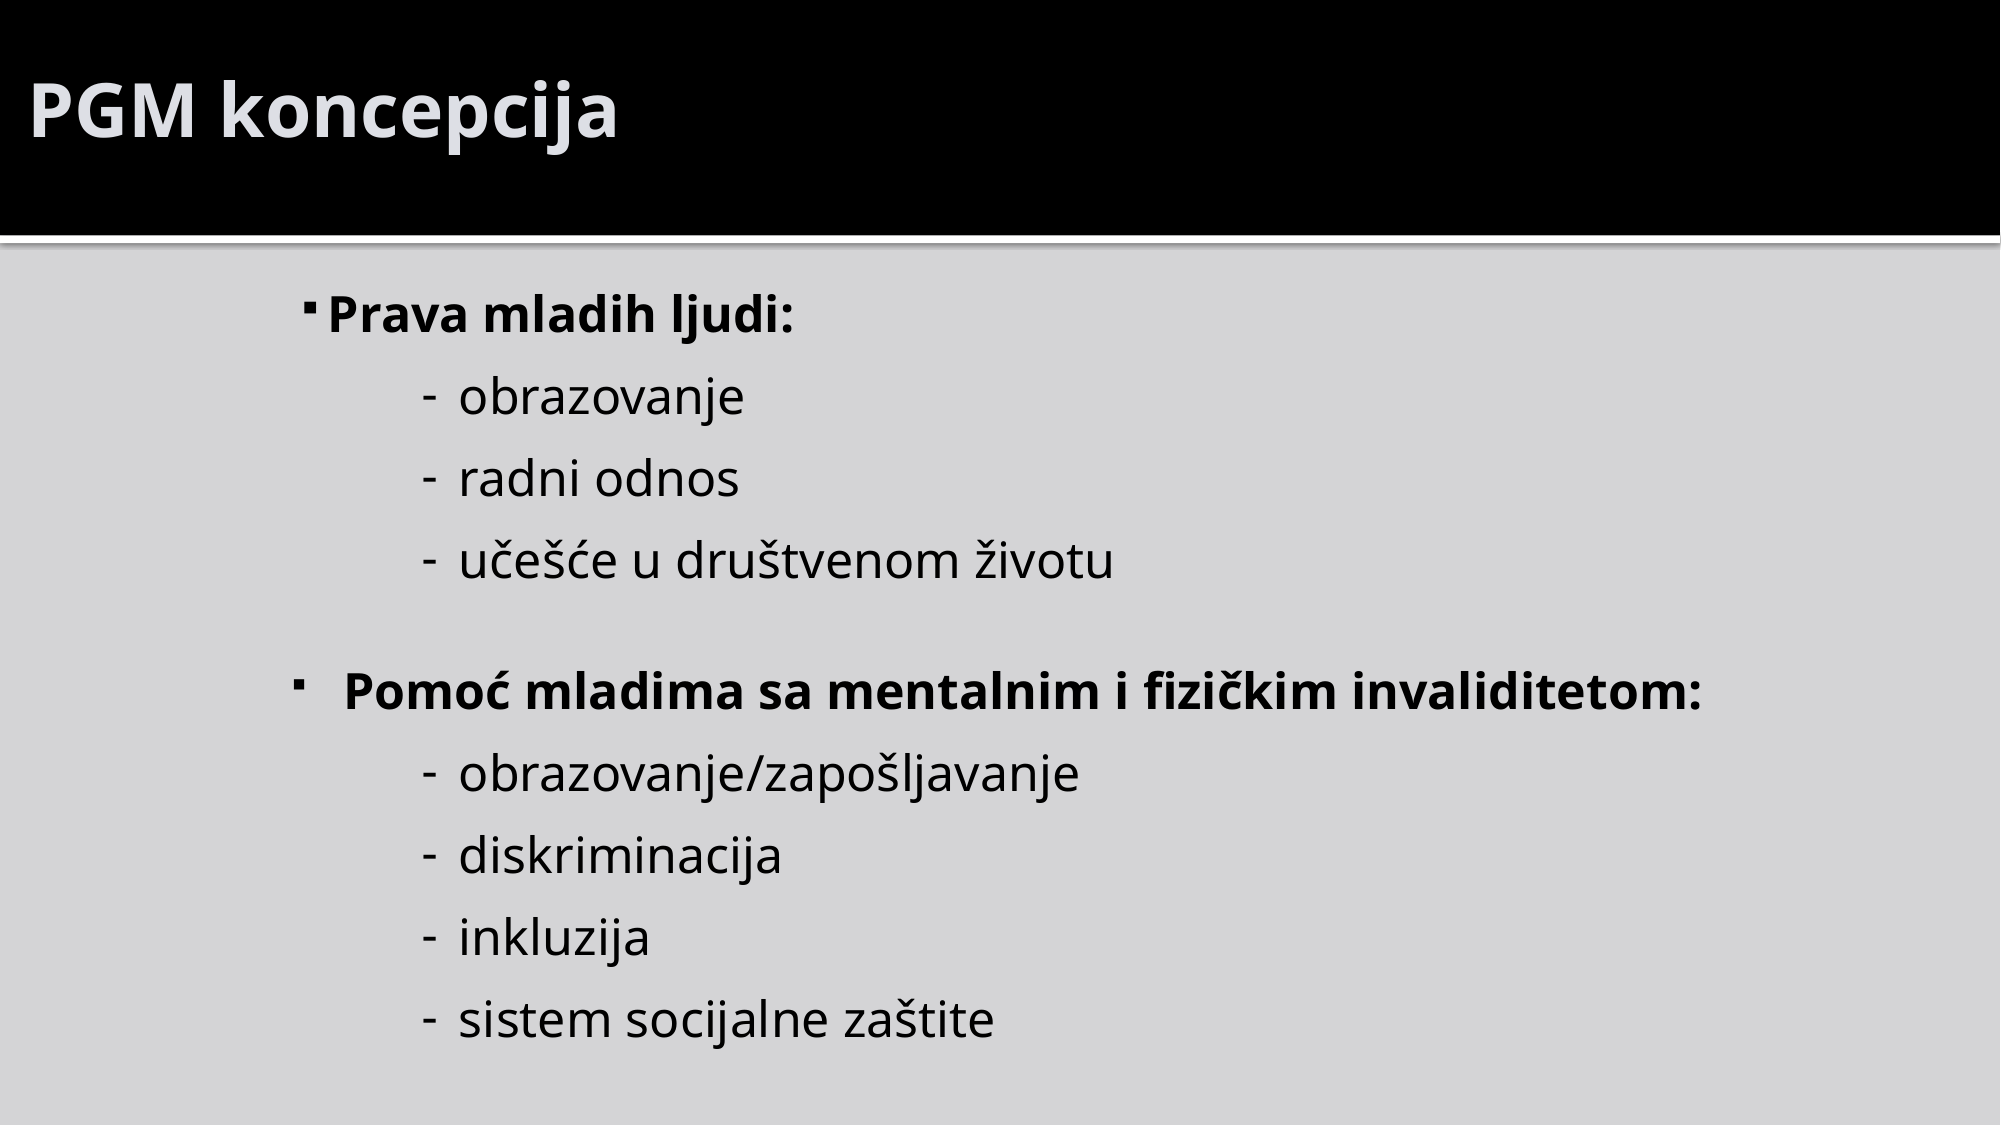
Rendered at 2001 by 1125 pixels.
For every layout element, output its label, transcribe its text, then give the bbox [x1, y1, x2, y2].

text_box PGM koncepcija [12, 62, 1663, 200]
list Prava mladih ljudi: obrazovanje radni odnos učešće u društvenom životu Pomoć mladima sa mentalnim i fizičkim invaliditetom: obrazovanje/zapošljavanje diskriminacija inkluzija sistem socijalne zaštite [262, 237, 1725, 1125]
